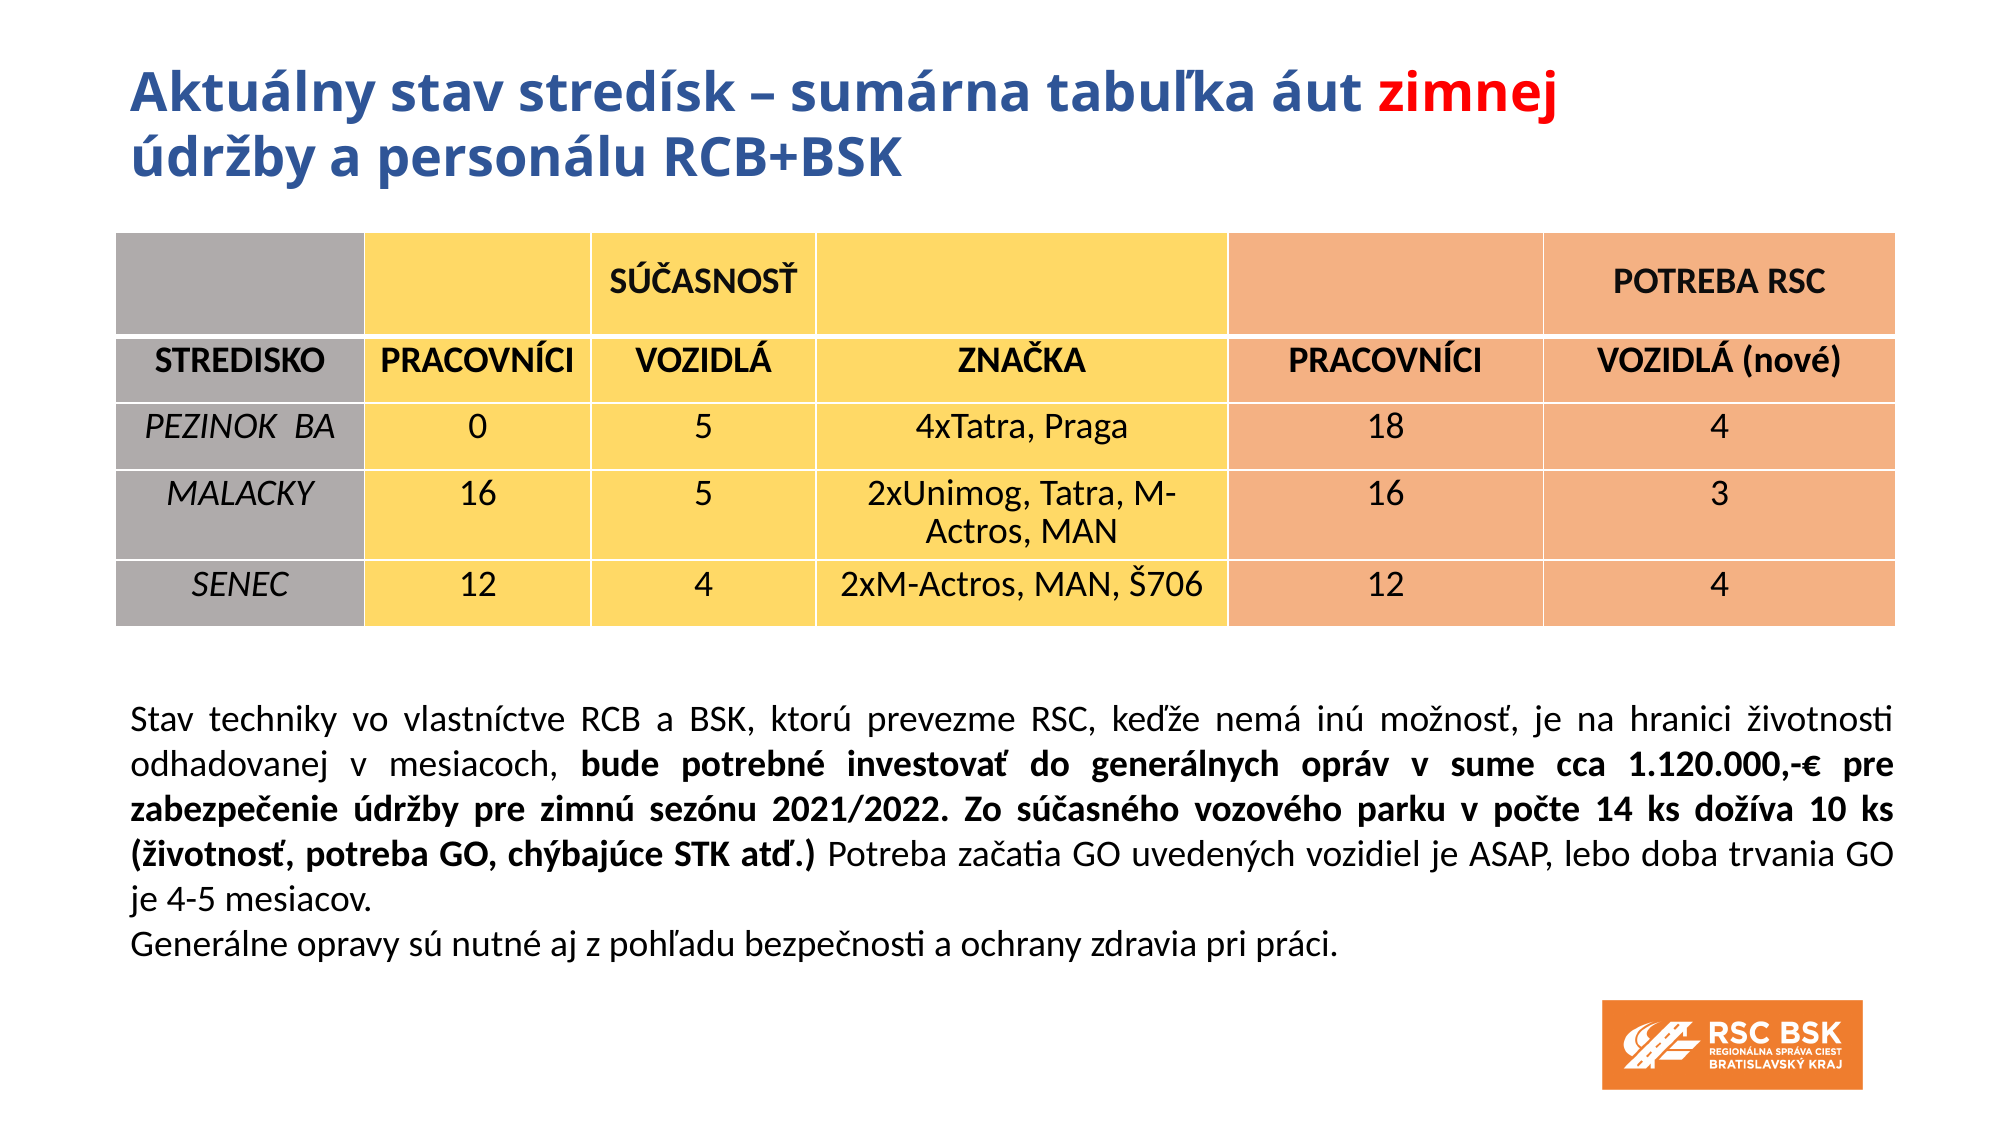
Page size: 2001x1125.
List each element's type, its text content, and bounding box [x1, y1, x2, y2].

table_cell STREDISKO [116, 339, 364, 402]
table_cell 16 [365, 471, 590, 559]
picture [1602, 1000, 1863, 1091]
table_header [817, 233, 1227, 334]
table_header POTREBA RSC [1544, 233, 1895, 334]
text_box Stav techniky vo vlastníctve RCB a BSK, ktorú prevezme RSC, keďže nemá inú možnosť, je na hranici životnosti odhadovanej v mesiacoch, bude potrebné investovať do generálnych opráv v sume cca 1.120.000,-€ pre zabezpečenie údržby pre zimnú sezónu 2021/2022. Zo súčasného vozového parku v počte 14 ks dožíva 10 ks (životnosť, potreba GO, chýbajúce STK atď.) Potreba začatia GO uvedených vozidiel je ASAP, lebo doba trvania GO je 4-5 mesiacov. Generálne opravy sú nutné aj z pohľadu bezpečnosti a ochrany zdravia pri práci. [115, 641, 1911, 972]
table_cell 16 [1229, 471, 1543, 559]
table_cell 5 [592, 404, 815, 469]
table_cell 2xUnimog, Tatra, M-Actros, MAN [817, 471, 1227, 559]
table_cell PRACOVNÍCI [365, 339, 590, 402]
table_cell 4xTatra, Praga [817, 404, 1227, 469]
table_cell 3 [1544, 471, 1895, 559]
table_cell 2xM-Actros, MAN, Š706 [817, 561, 1227, 626]
table_header [116, 233, 364, 334]
text_box Aktuálny stav stredísk – sumárna tabuľka áut zimnej údržby a personálu RCB+BSK [115, 57, 1602, 187]
table_cell 18 [1229, 404, 1543, 469]
table_cell PRACOVNÍCI [1229, 339, 1543, 402]
table_header SÚČASNOSŤ [592, 233, 815, 334]
table_cell ZNAČKA [817, 339, 1227, 402]
table_cell 0 [365, 404, 590, 469]
table_cell 4 [1544, 561, 1895, 626]
table_cell VOZIDLÁ (nové) [1544, 339, 1895, 402]
table_cell MALACKY [116, 471, 364, 559]
table_cell PEZINOK BA [116, 404, 364, 469]
table_cell VOZIDLÁ [592, 339, 815, 402]
table_cell 12 [1229, 561, 1543, 626]
table_header [365, 233, 590, 334]
table_cell 4 [1544, 404, 1895, 469]
table_cell 12 [365, 561, 590, 626]
table_header [1229, 233, 1543, 334]
table_cell 4 [592, 561, 815, 626]
table_cell SENEC [116, 561, 364, 626]
table_cell 5 [592, 471, 815, 559]
